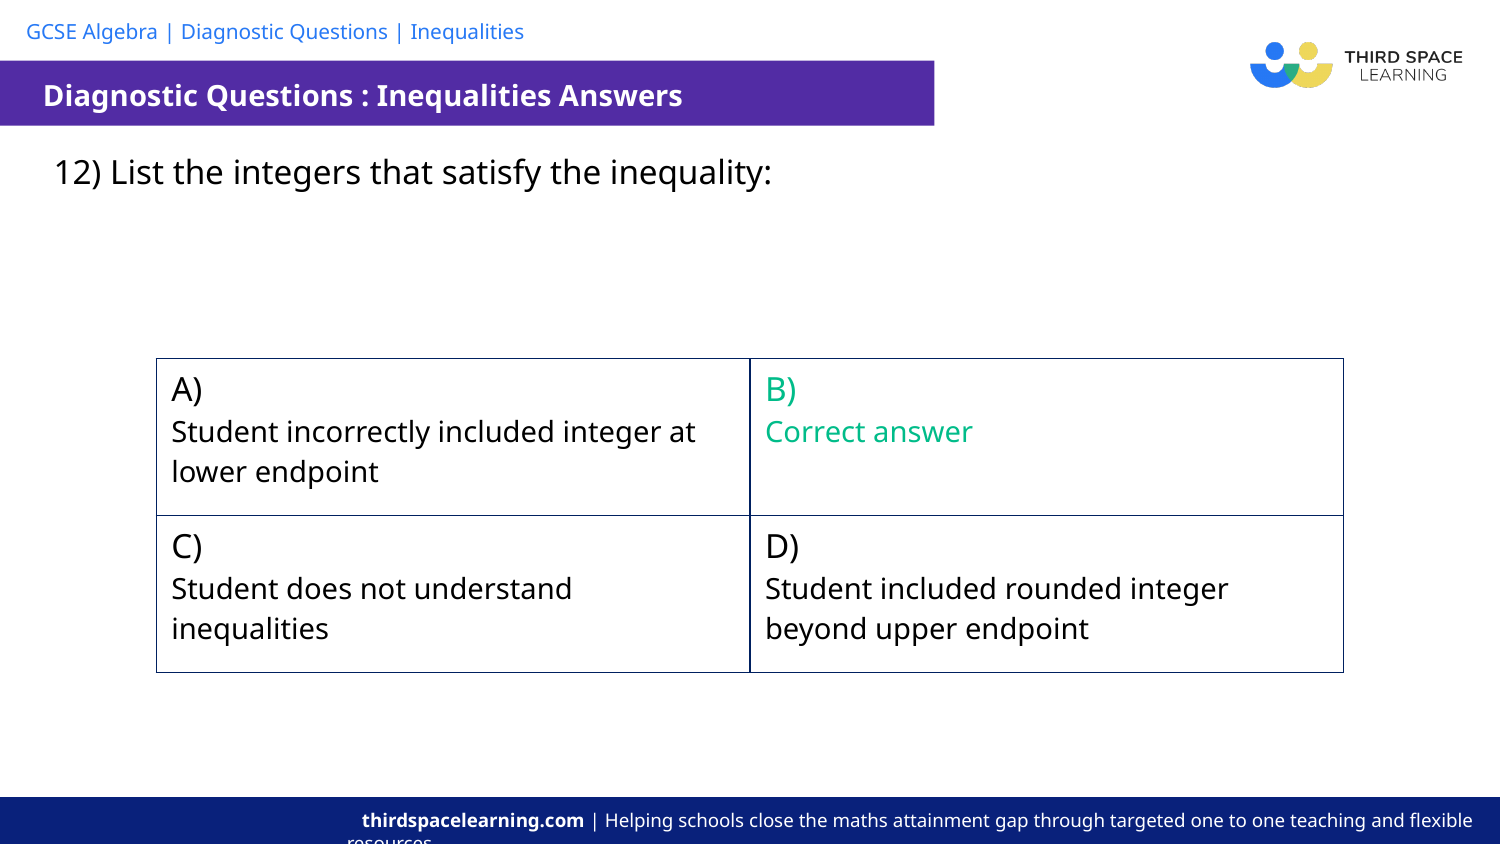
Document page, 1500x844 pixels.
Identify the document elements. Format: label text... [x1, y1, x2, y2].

picture [1250, 33, 1465, 99]
text_box Diagnostic Questions : Inequalities Answers [27, 61, 778, 127]
